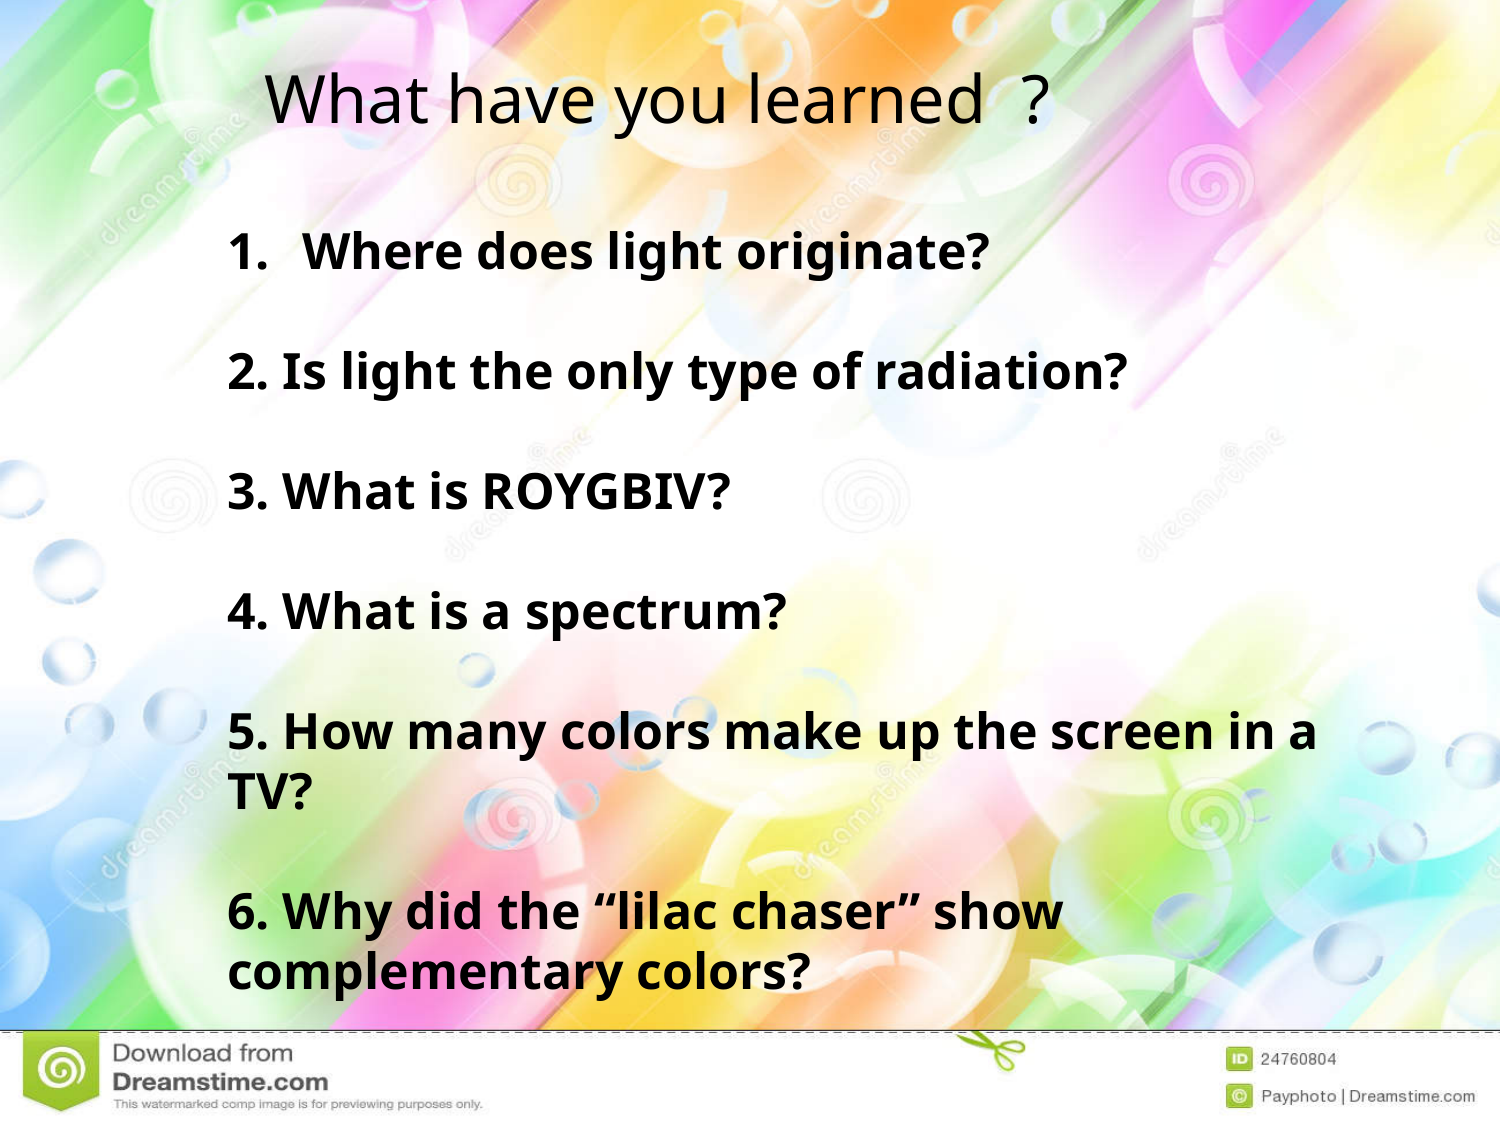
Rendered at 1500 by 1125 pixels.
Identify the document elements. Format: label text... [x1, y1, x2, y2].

text_box Where does light originate? 2. Is light the only type of radiation? 3. What is ROYGBIV? 4. What is a spectrum? 5. How many colors make up the screen in a TV? 6. Why did the “lilac chaser” show complementary colors? [212, 212, 1388, 1008]
picture [0, 0, 1500, 1125]
text_box What have you learned ? [249, 49, 1400, 145]
